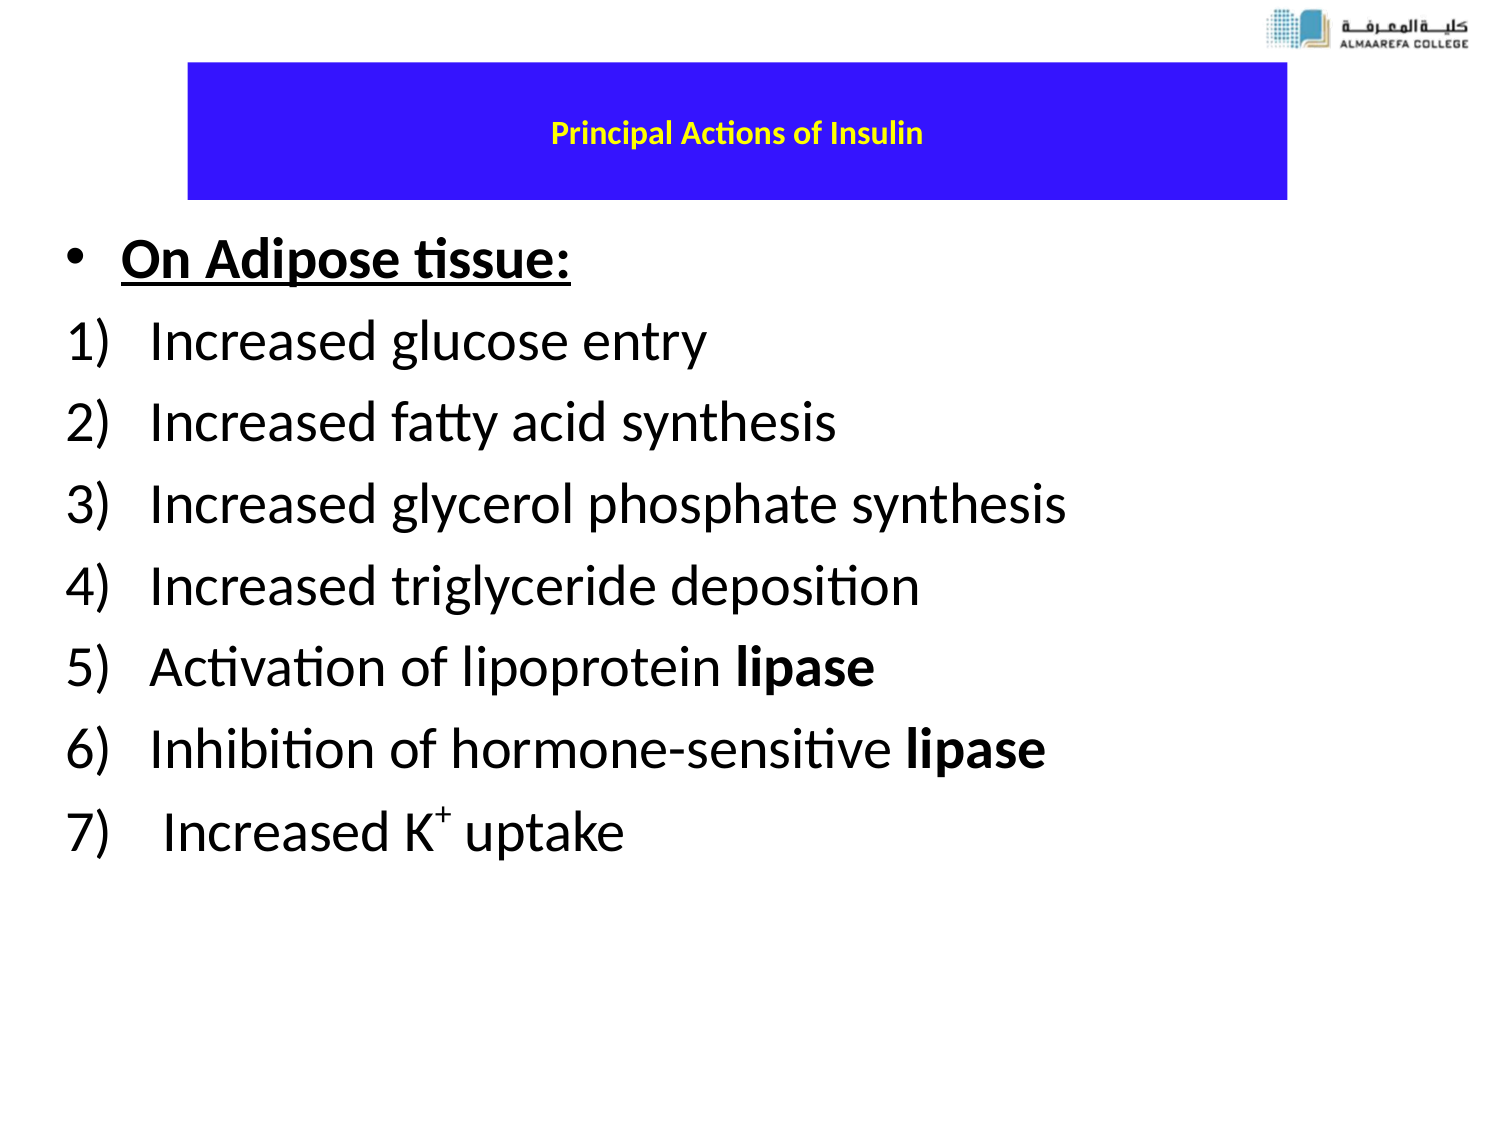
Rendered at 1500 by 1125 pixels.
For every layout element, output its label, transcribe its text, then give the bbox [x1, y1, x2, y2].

picture [1262, 0, 1473, 65]
list On Adipose tissue: Increased glucose entry Increased fatty acid synthesis Increased glycerol phosphate synthesis Increased triglyceride deposition Activation of lipoprotein lipase Inhibition of hormone-sensitive lipase Increased K+ uptake [50, 212, 1400, 1125]
title Principal Actions of Insulin [187, 62, 1288, 200]
